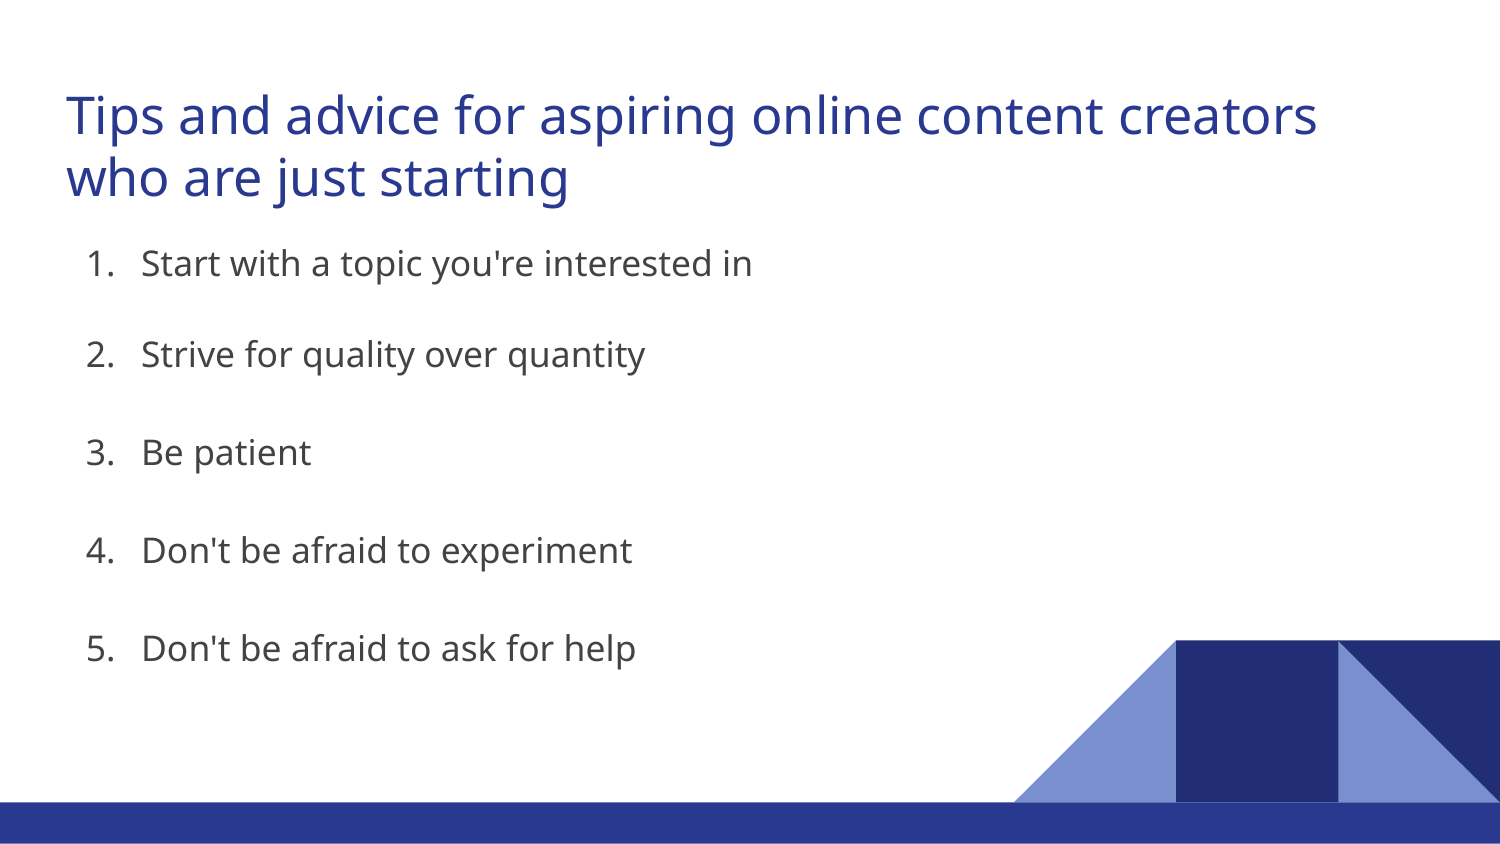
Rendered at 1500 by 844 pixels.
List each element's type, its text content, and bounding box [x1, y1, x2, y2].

title Tips and advice for aspiring online content creators who are just starting [51, 67, 1449, 208]
list Start with a topic you're interested in Strive for quality over quantity Be patient Don't be afraid to experiment Don't be afraid to ask for help [51, 219, 1449, 715]
